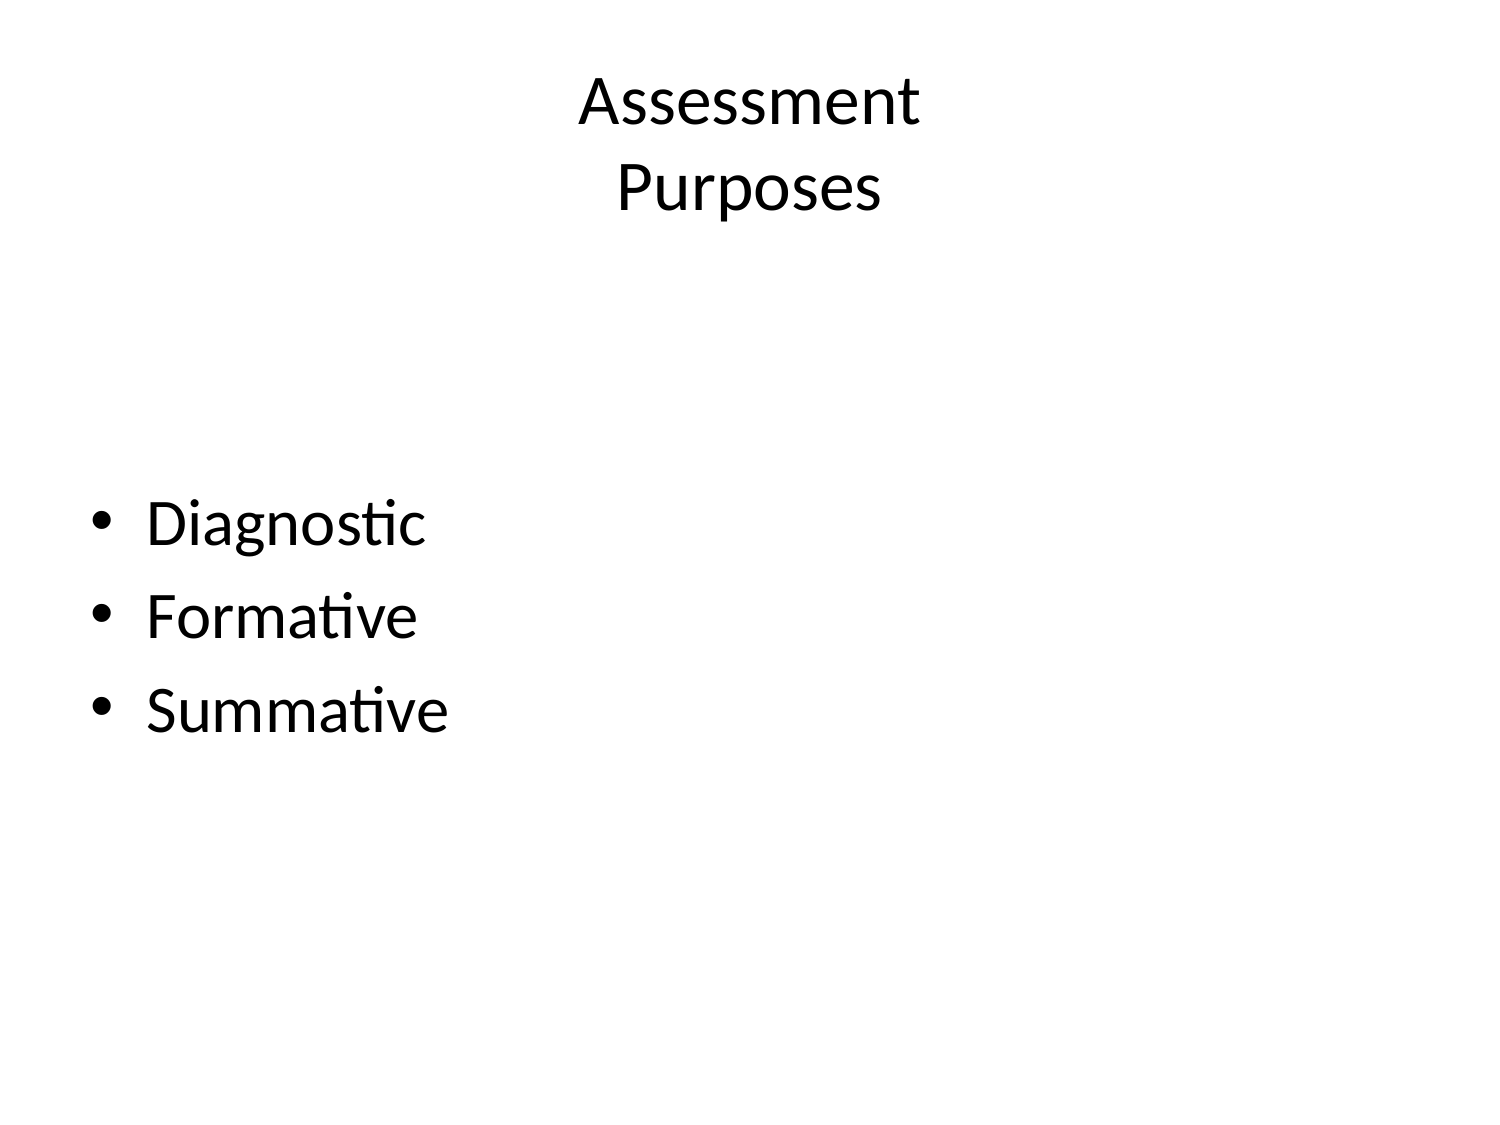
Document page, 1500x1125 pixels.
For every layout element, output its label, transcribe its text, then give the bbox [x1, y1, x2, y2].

list Diagnostic Formative Summative [75, 471, 1425, 788]
title Assessment Purposes [75, 45, 1425, 233]
